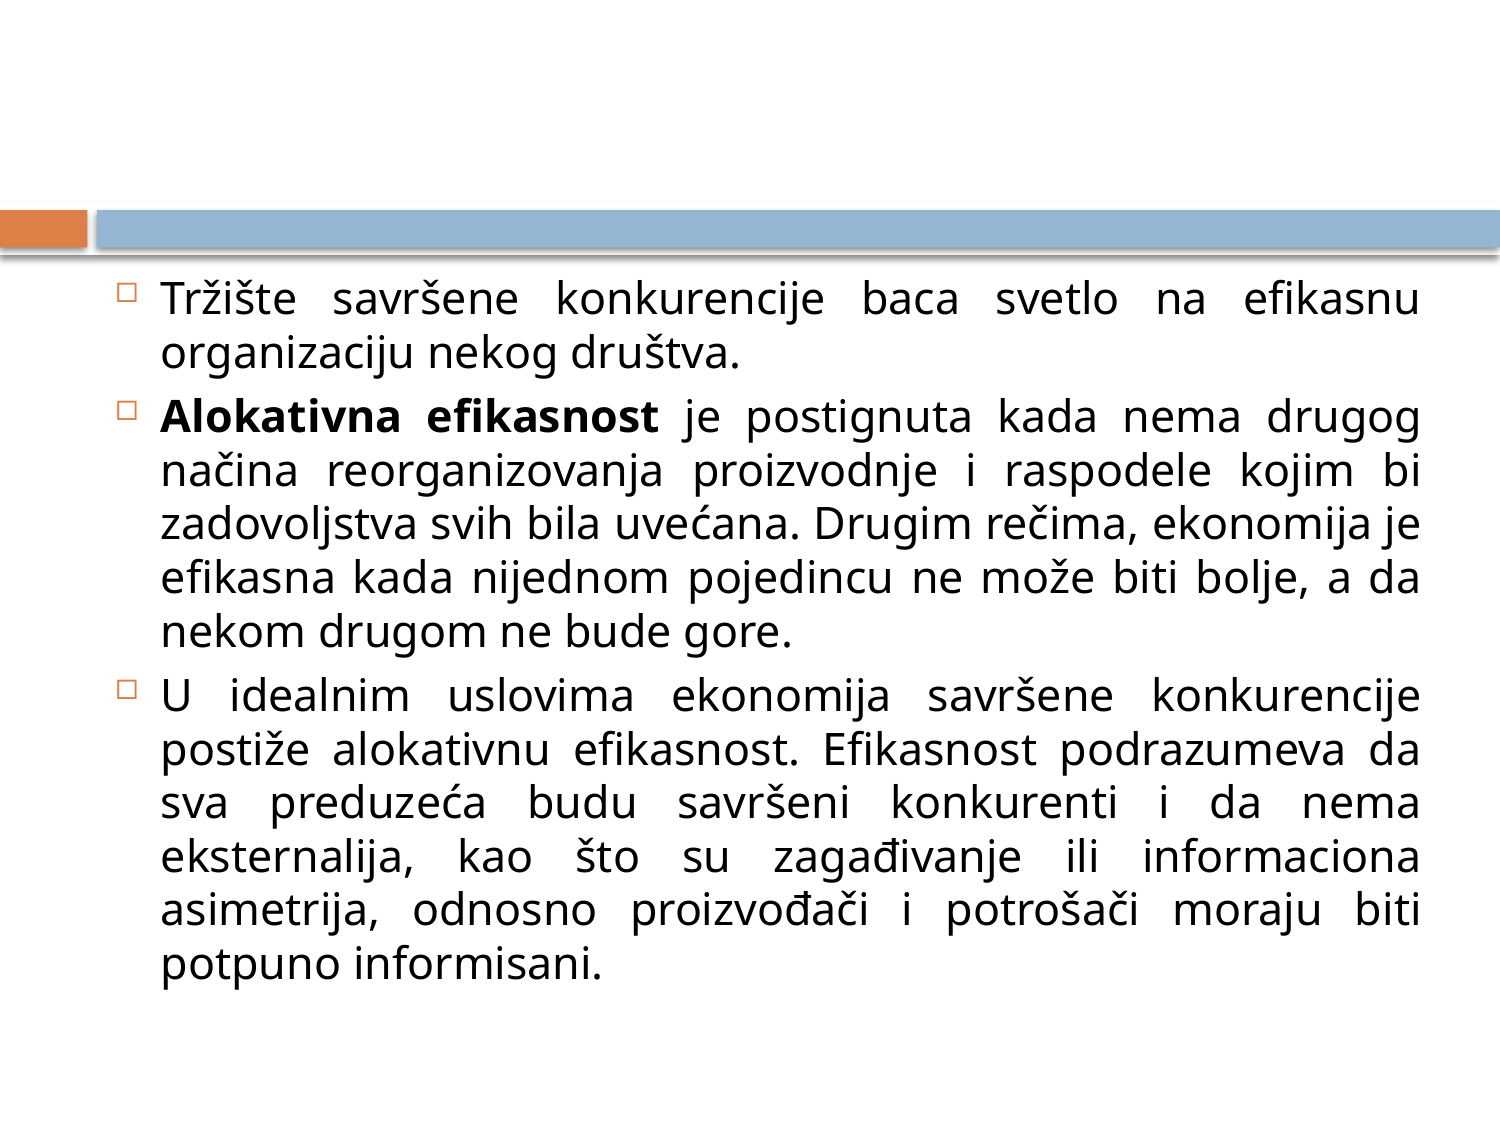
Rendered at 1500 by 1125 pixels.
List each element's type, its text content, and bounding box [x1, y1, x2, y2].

list Tržište savršene konkurencije baca svetlo na efikasnu organizaciju nekog društva. Alokativna efikasnost je postignuta kada nema drugog načina reorganizovanja proizvodnje i raspodele kojim bi zadovoljstva svih bila uvećana. Drugim rečima, ekonomija je efikasna kada nijednom pojedincu ne može biti bolje, a da nekom drugom ne bude gore. U idealnim uslovima ekonomija savršene konkurencije postiže alokativnu efikasnost. Efikasnost podrazumeva da sva preduzeća budu savršeni konkurenti i da nema eksternalija, kao što su zagađivanje ili informaciona asimetrija, odnosno proizvođači i potrošači moraju biti potpuno informisani. [100, 262, 1438, 1000]
